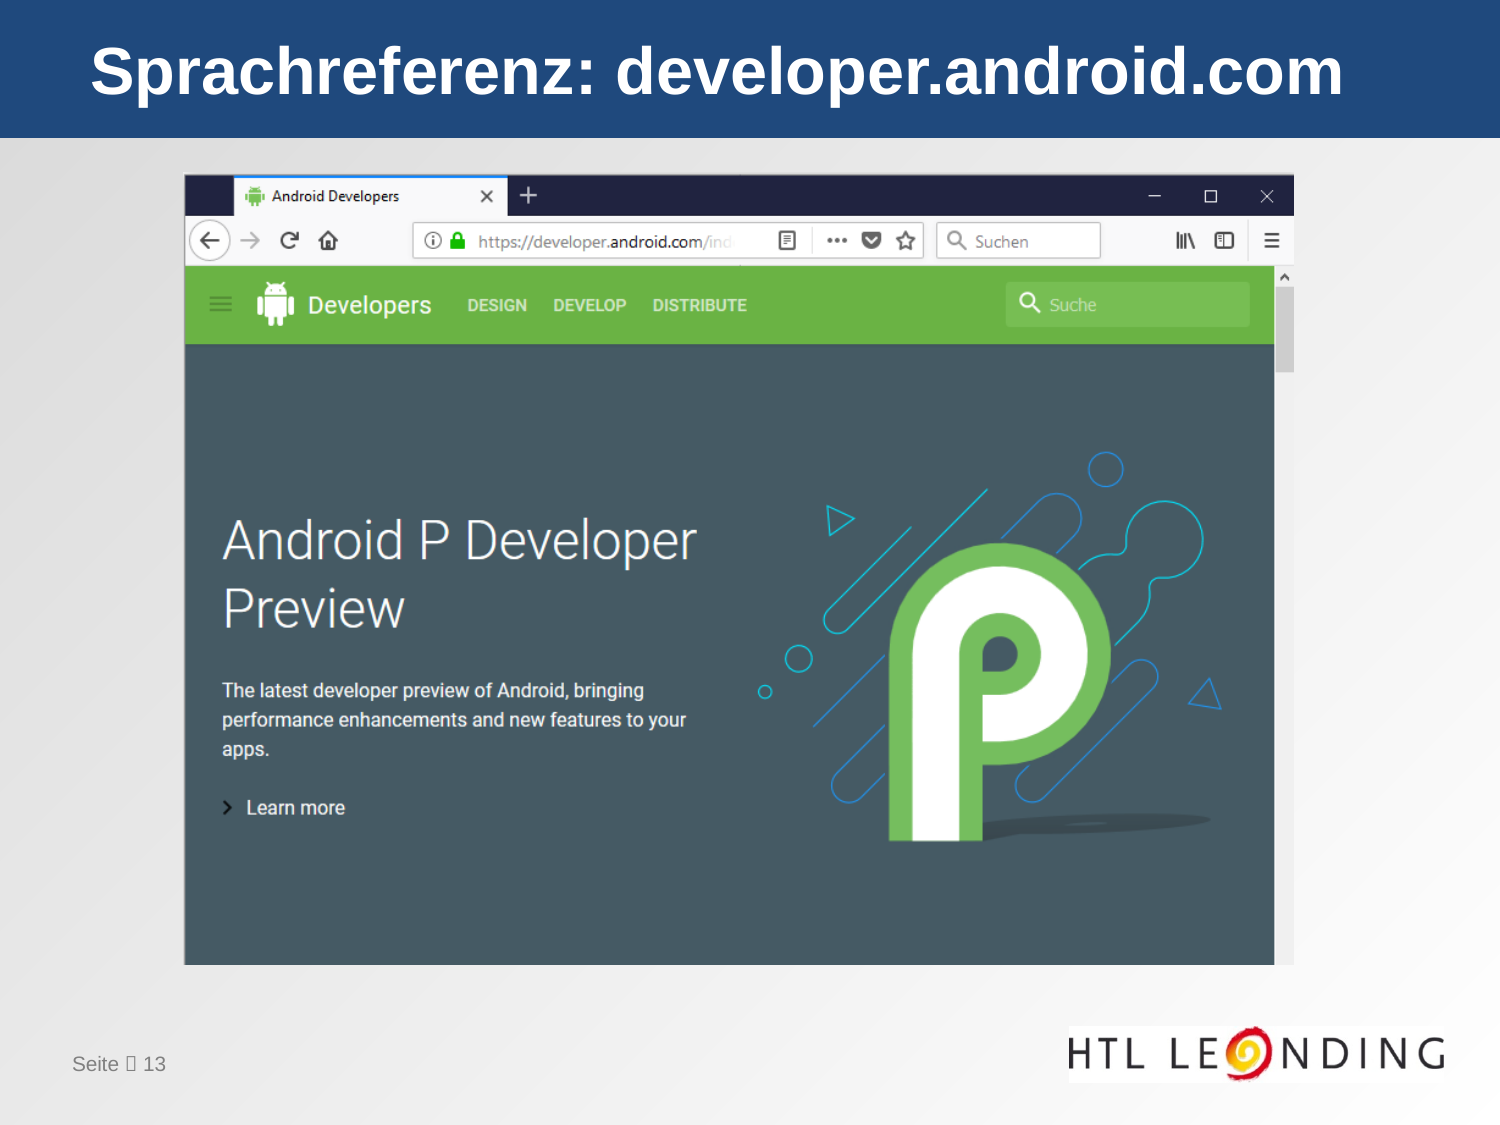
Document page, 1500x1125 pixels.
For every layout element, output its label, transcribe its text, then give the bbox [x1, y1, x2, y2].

picture [182, 172, 1294, 965]
title Sprachreferenz: developer.android.com [75, 20, 1425, 208]
picture [1069, 1026, 1444, 1083]
